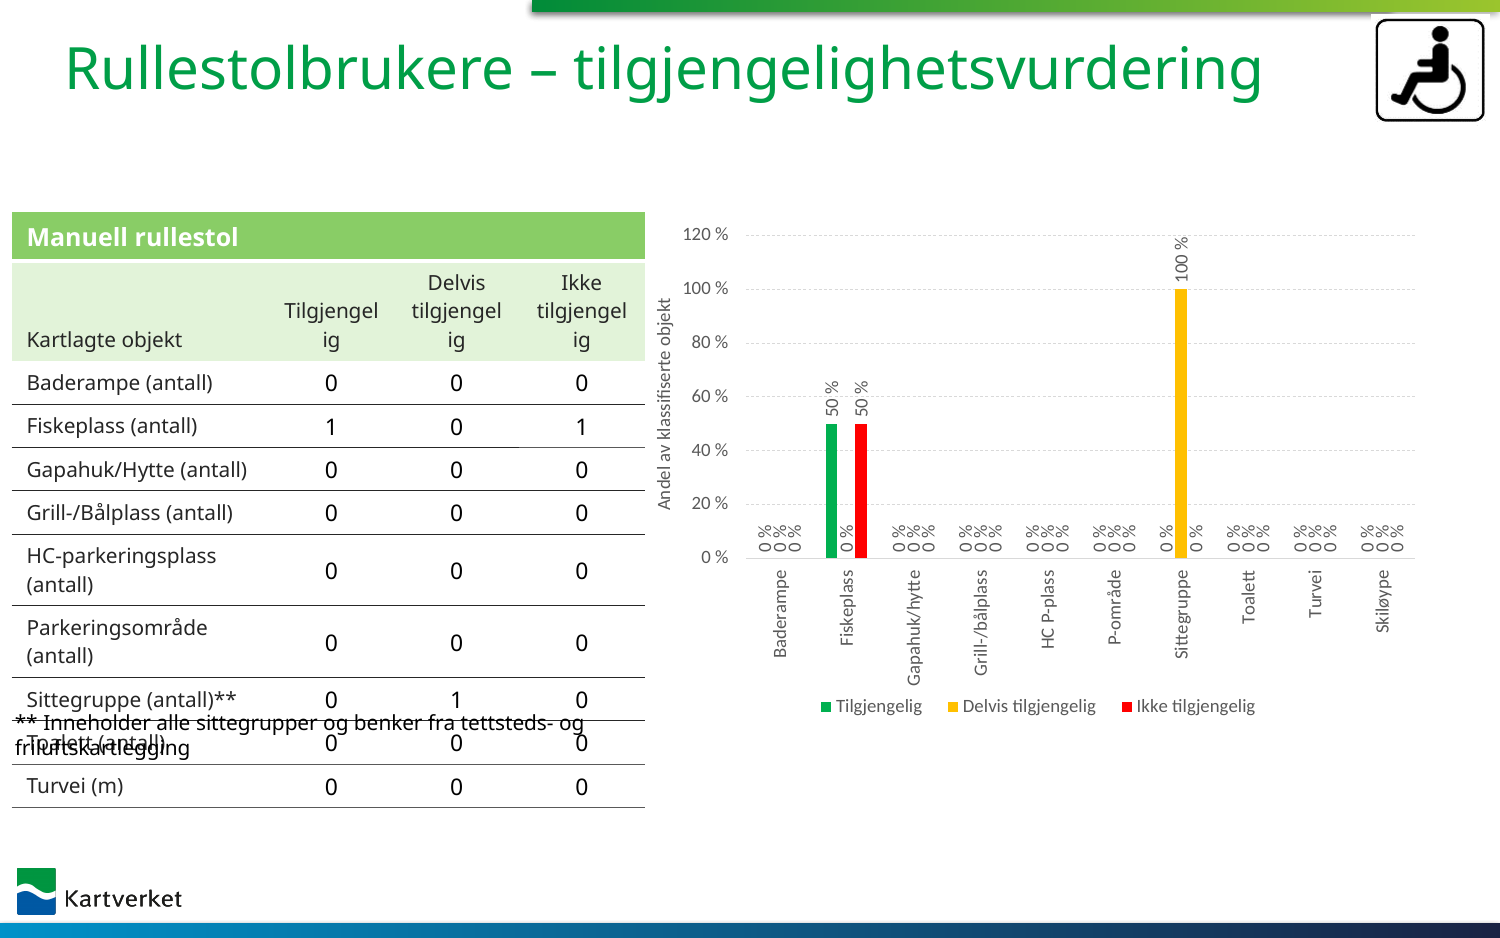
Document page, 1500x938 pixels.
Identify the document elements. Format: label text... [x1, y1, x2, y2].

table_cell Sittegruppe (antall)** [12, 678, 269, 702]
table_cell 0 [519, 606, 638, 677]
table_cell 0 [269, 448, 394, 490]
table_cell 0 [269, 361, 394, 404]
table_cell 0 [394, 448, 519, 490]
table_cell Grill-/Bålplass (antall) [12, 491, 269, 534]
table_cell 0 [519, 448, 638, 490]
text_box ** Inneholder alle sittegrupper og benker fra tettsteds- og friluftskartlegging [0, 702, 745, 768]
table_cell 0 [269, 535, 394, 605]
table_cell HC-parkeringsplass (antall) [12, 535, 269, 605]
picture [1371, 13, 1491, 127]
table_cell 0 [394, 606, 519, 677]
table_cell Kartlagte objekt [12, 263, 269, 361]
table_cell Fiskeplass (antall) [12, 405, 269, 447]
table_cell Ikke tilgjengelig [519, 263, 638, 361]
table_cell 0 [394, 405, 519, 447]
table_cell 0 [394, 491, 519, 534]
table_cell 1 [519, 405, 638, 447]
table_cell 0 [269, 768, 394, 807]
table_cell Gapahuk/Hytte (antall) [12, 448, 269, 490]
table_cell 0 [519, 768, 645, 807]
table_cell 0 [519, 535, 638, 605]
table_cell 0 [269, 491, 394, 534]
picture [643, 218, 1427, 728]
table_cell 0 [394, 535, 519, 605]
table_cell 0 [519, 491, 638, 534]
table_cell 1 [269, 405, 394, 447]
table_cell Parkeringsområde (antall) [12, 606, 269, 677]
table_cell 0 [519, 361, 638, 404]
table_header Manuell rullestol [12, 212, 645, 259]
table_cell 1 [394, 678, 519, 702]
table_cell Turvei (m) [12, 768, 269, 807]
text_box Rullestolbrukere – tilgjengelighetsvurdering [49, 12, 1372, 109]
table_cell 0 [519, 678, 638, 702]
table_cell Delvis tilgjengelig [394, 263, 519, 361]
table_cell 0 [269, 606, 394, 677]
table_cell Tilgjengelig [269, 263, 394, 361]
table_cell 0 [394, 361, 519, 404]
table_cell 0 [269, 678, 394, 702]
table_cell 0 [394, 768, 519, 807]
table_cell Baderampe (antall) [12, 361, 269, 404]
